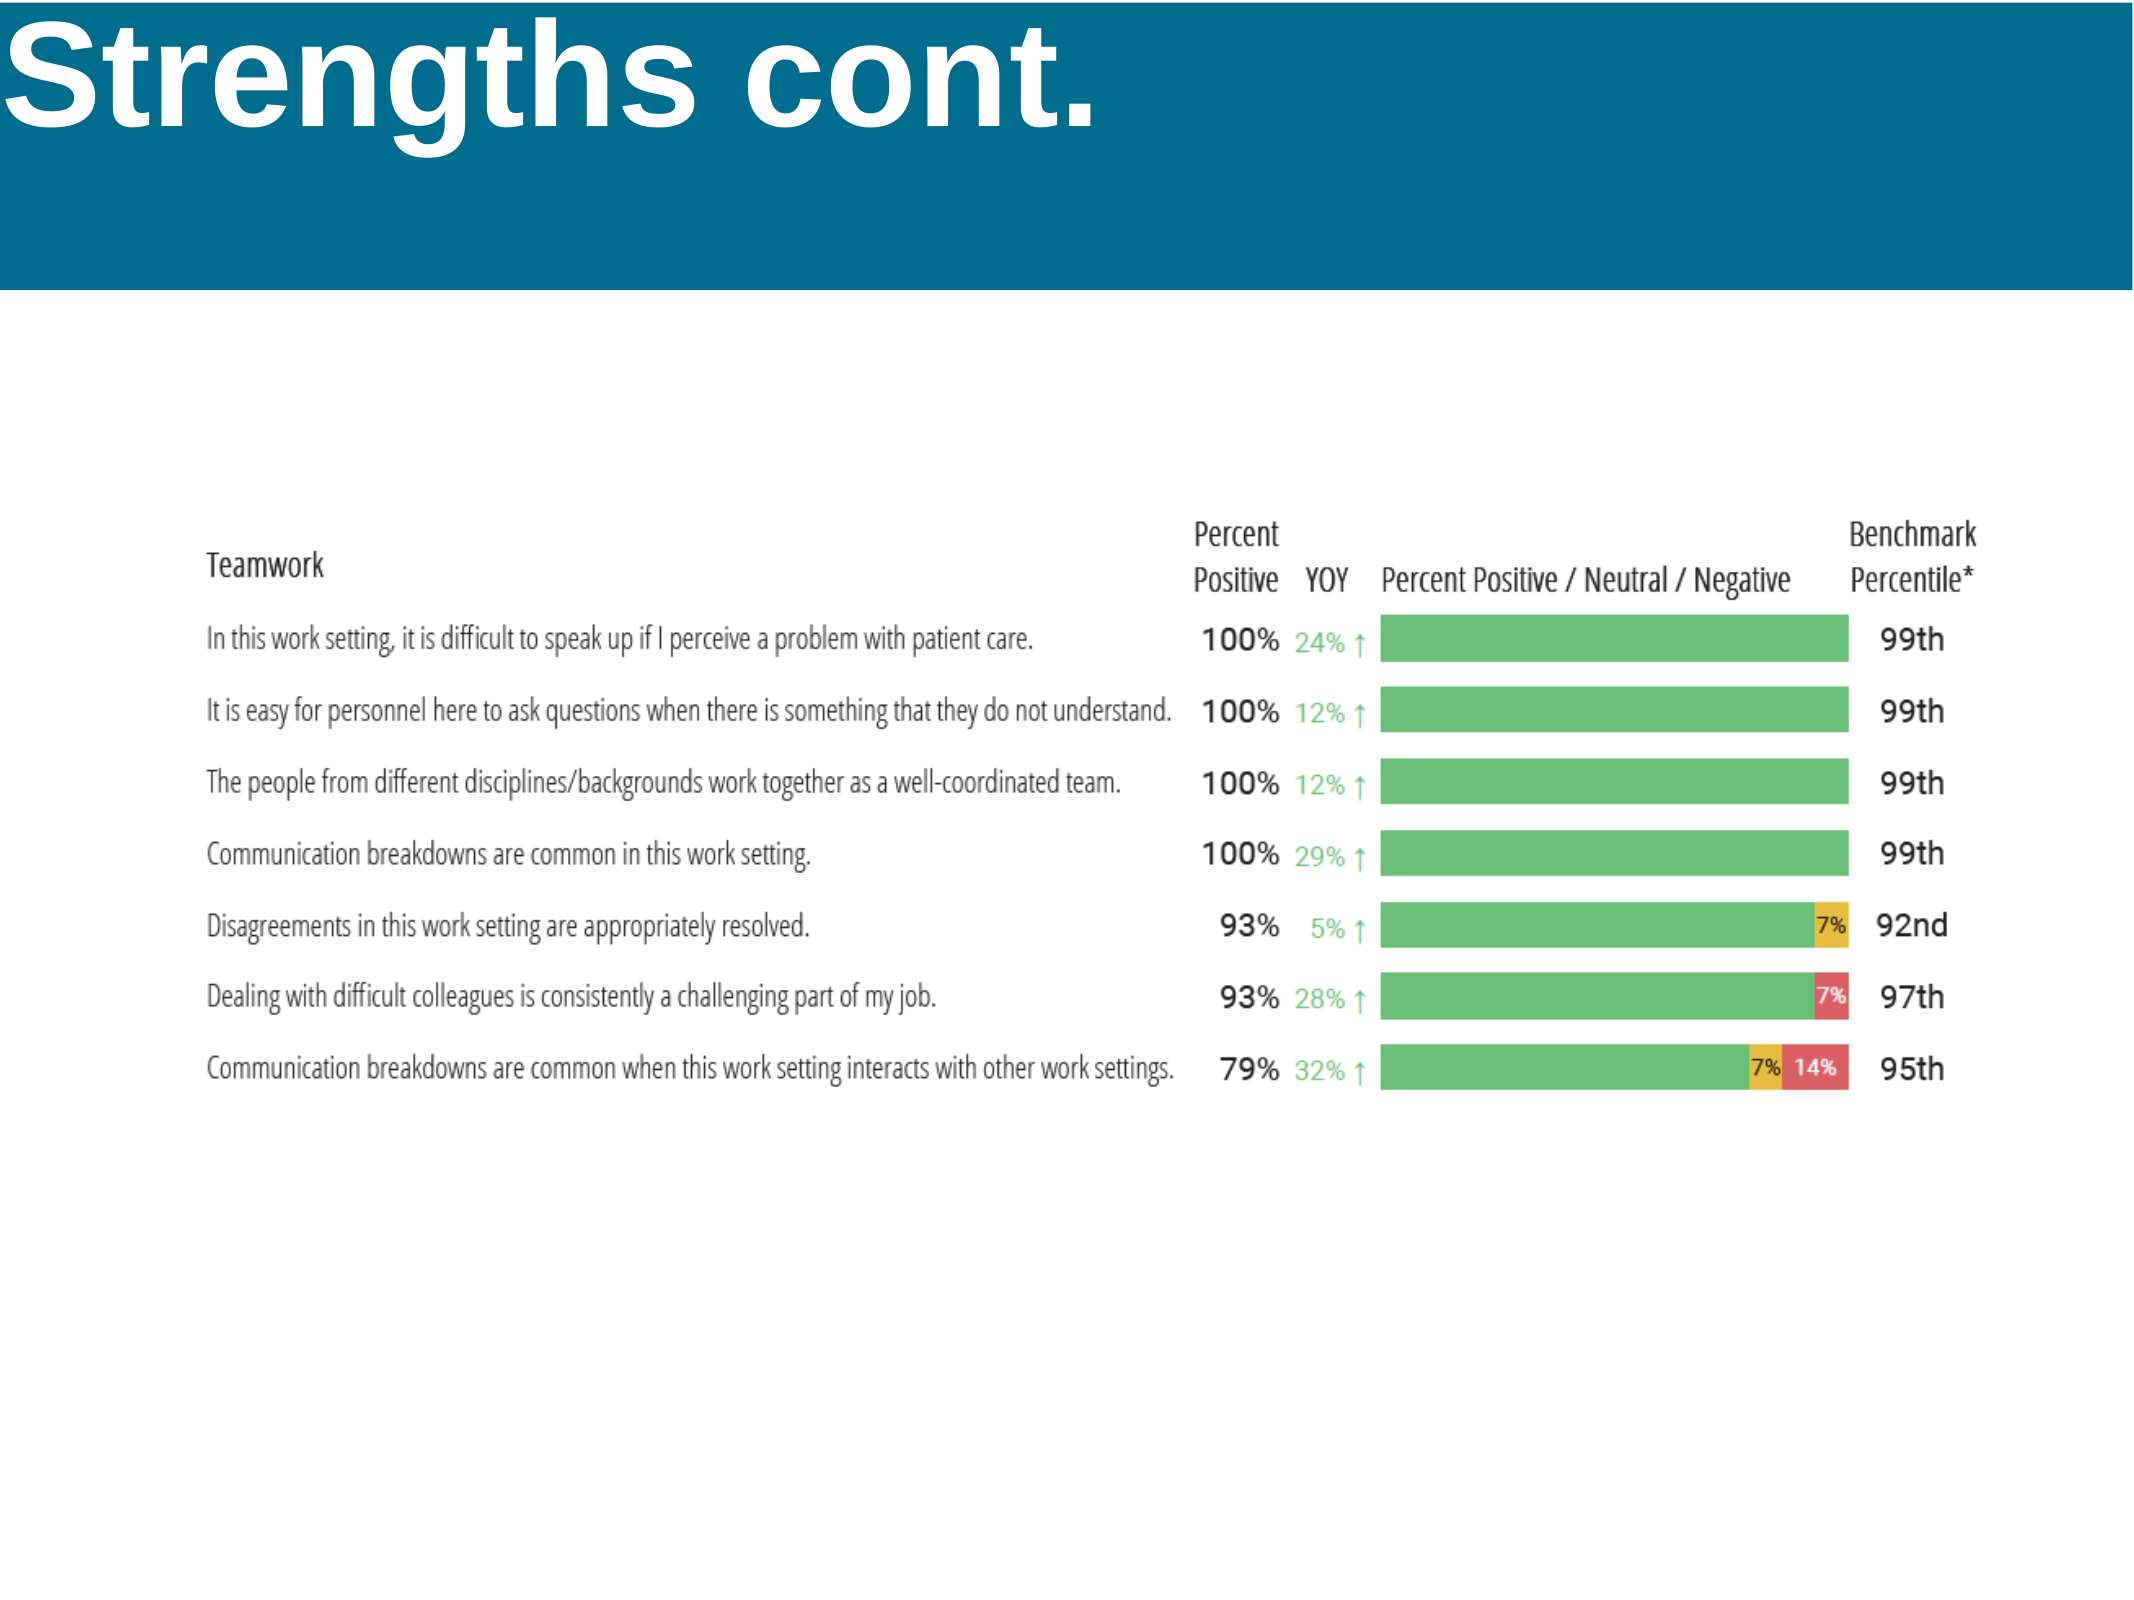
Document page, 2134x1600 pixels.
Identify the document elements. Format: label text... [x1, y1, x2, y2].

title Strengths cont. [0, 17, 2020, 285]
text_box [0, 2, 2133, 291]
picture [137, 499, 1996, 1101]
